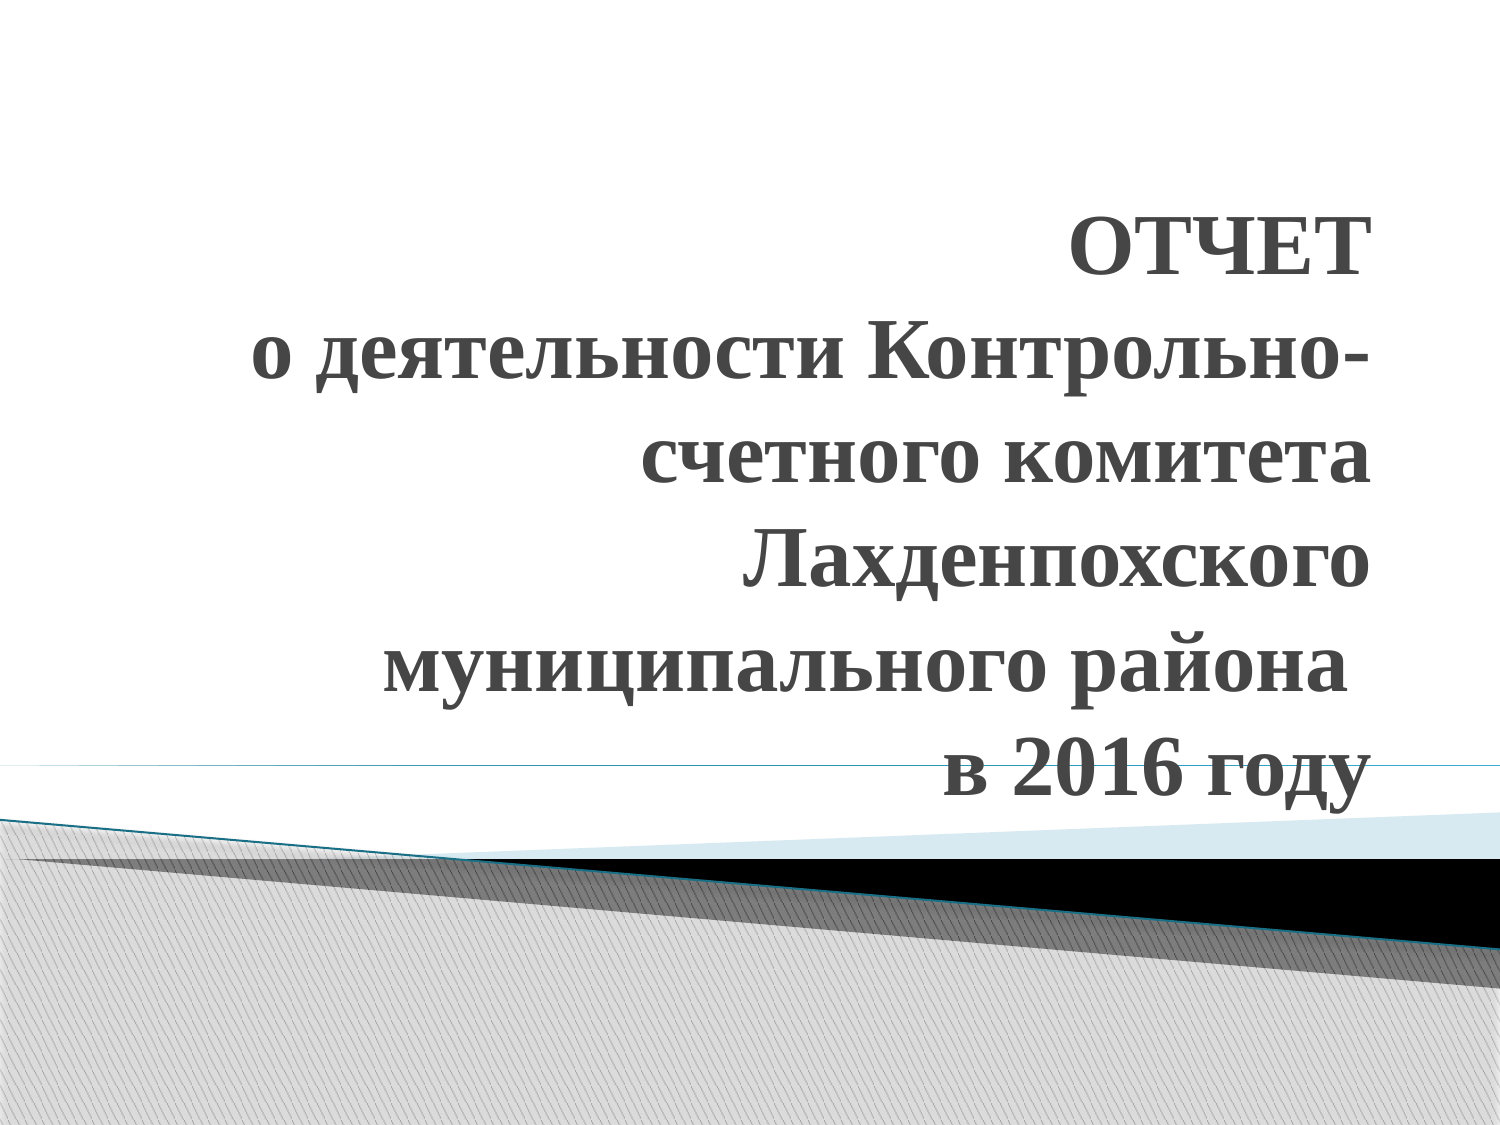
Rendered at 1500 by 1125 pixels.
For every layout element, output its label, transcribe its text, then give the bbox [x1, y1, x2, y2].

picture [5, 859, 1500, 989]
title ОТЧЕТ о деятельности Контрольно-счетного комитета Лахденпохского муниципального района в 2016 году [112, 175, 1388, 821]
